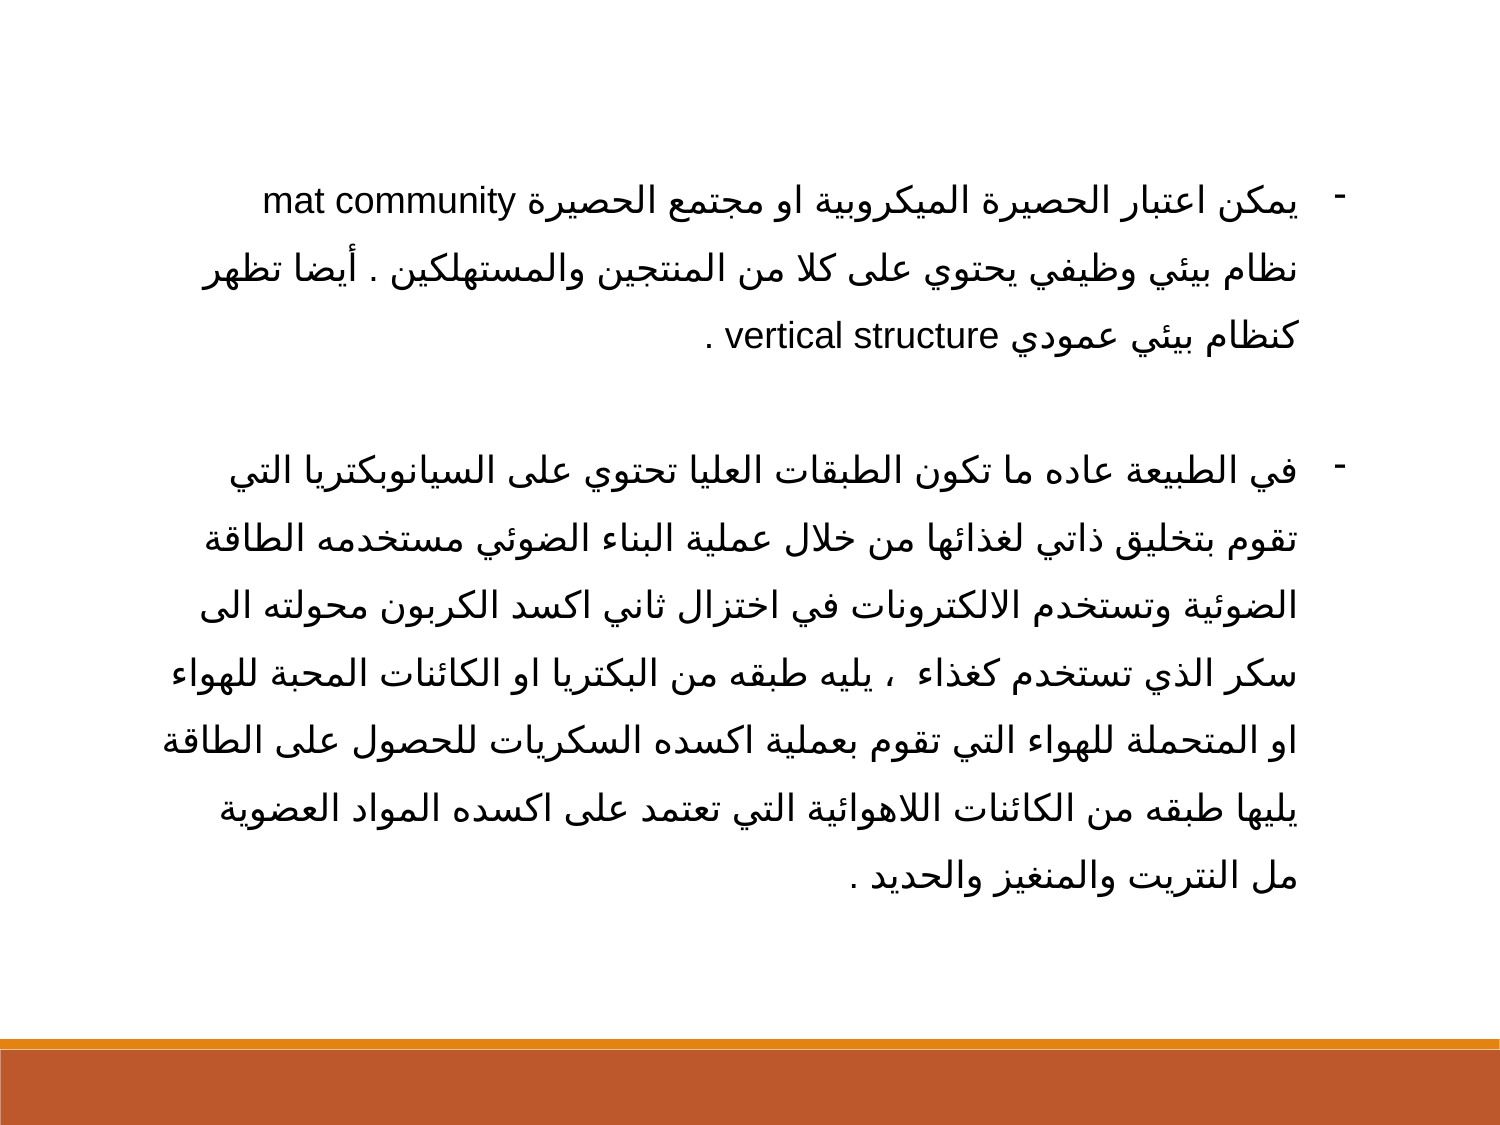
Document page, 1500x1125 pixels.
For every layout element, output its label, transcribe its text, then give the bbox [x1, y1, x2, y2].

text_box يمكن اعتبار الحصيرة الميكروبية او مجتمع الحصيرة mat community نظام بيئي وظيفي يحتوي على كلا من المنتجين والمستهلكين . أيضا تظهر كنظام بيئي عمودي vertical structure . في الطبيعة عاده ما تكون الطبقات العليا تحتوي على السيانوبكتريا التي تقوم بتخليق ذاتي لغذائها من خلال عملية البناء الضوئي مستخدمه الطاقة الضوئية وتستخدم الالكترونات في اختزال ثاني اكسد الكربون محولته الى سكر الذي تستخدم كغذاء ، يليه طبقه من البكتريا او الكائنات المحبة للهواء او المتحملة للهواء التي تقوم بعملية اكسده السكريات للحصول على الطاقة يليها طبقه من الكائنات اللاهوائية التي تعتمد على اكسده المواد العضوية مل النتريت والمنغيز والحديد . [142, 146, 1361, 904]
